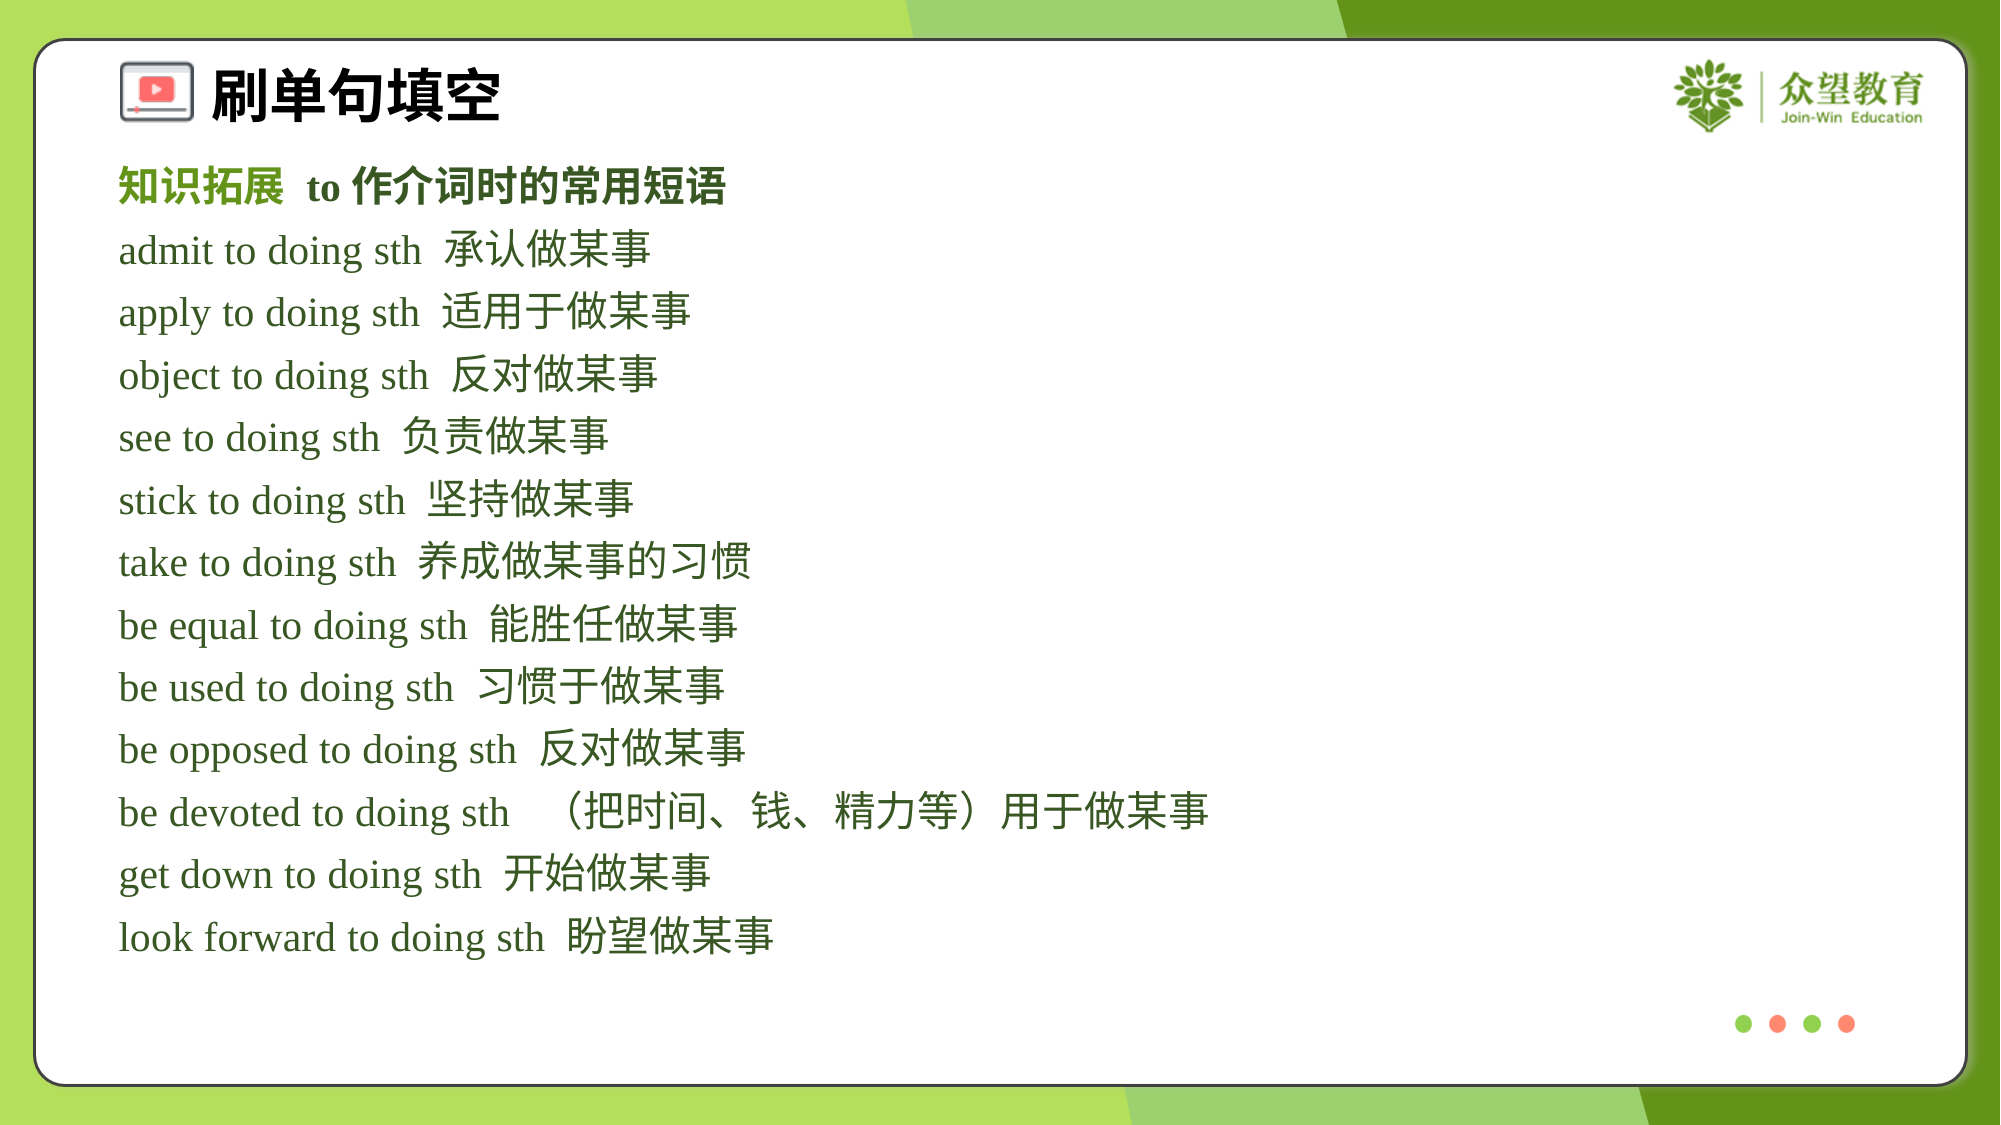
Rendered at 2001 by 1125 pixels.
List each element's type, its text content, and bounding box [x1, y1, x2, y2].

text_box 知识拓展 to作介词时的常用短语 admit to doing sth 承认做某事 apply to doing sth 适用于做某事 object to doing sth 反对做某事 see to doing sth 负责做某事 stick to doing sth 坚持做某事 take to doing sth 养成做某事的习惯 be equal to doing sth 能胜任做某事 be used to doing sth 习惯于做某事 be opposed to doing sth 反对做某事 be devoted to doing sth （把时间、钱、精力等）用于做某事 get down to doing sth 开始做某事 look forward to doing sth 盼望做某事 [118, 147, 1883, 955]
picture [0, 0, 2000, 1125]
